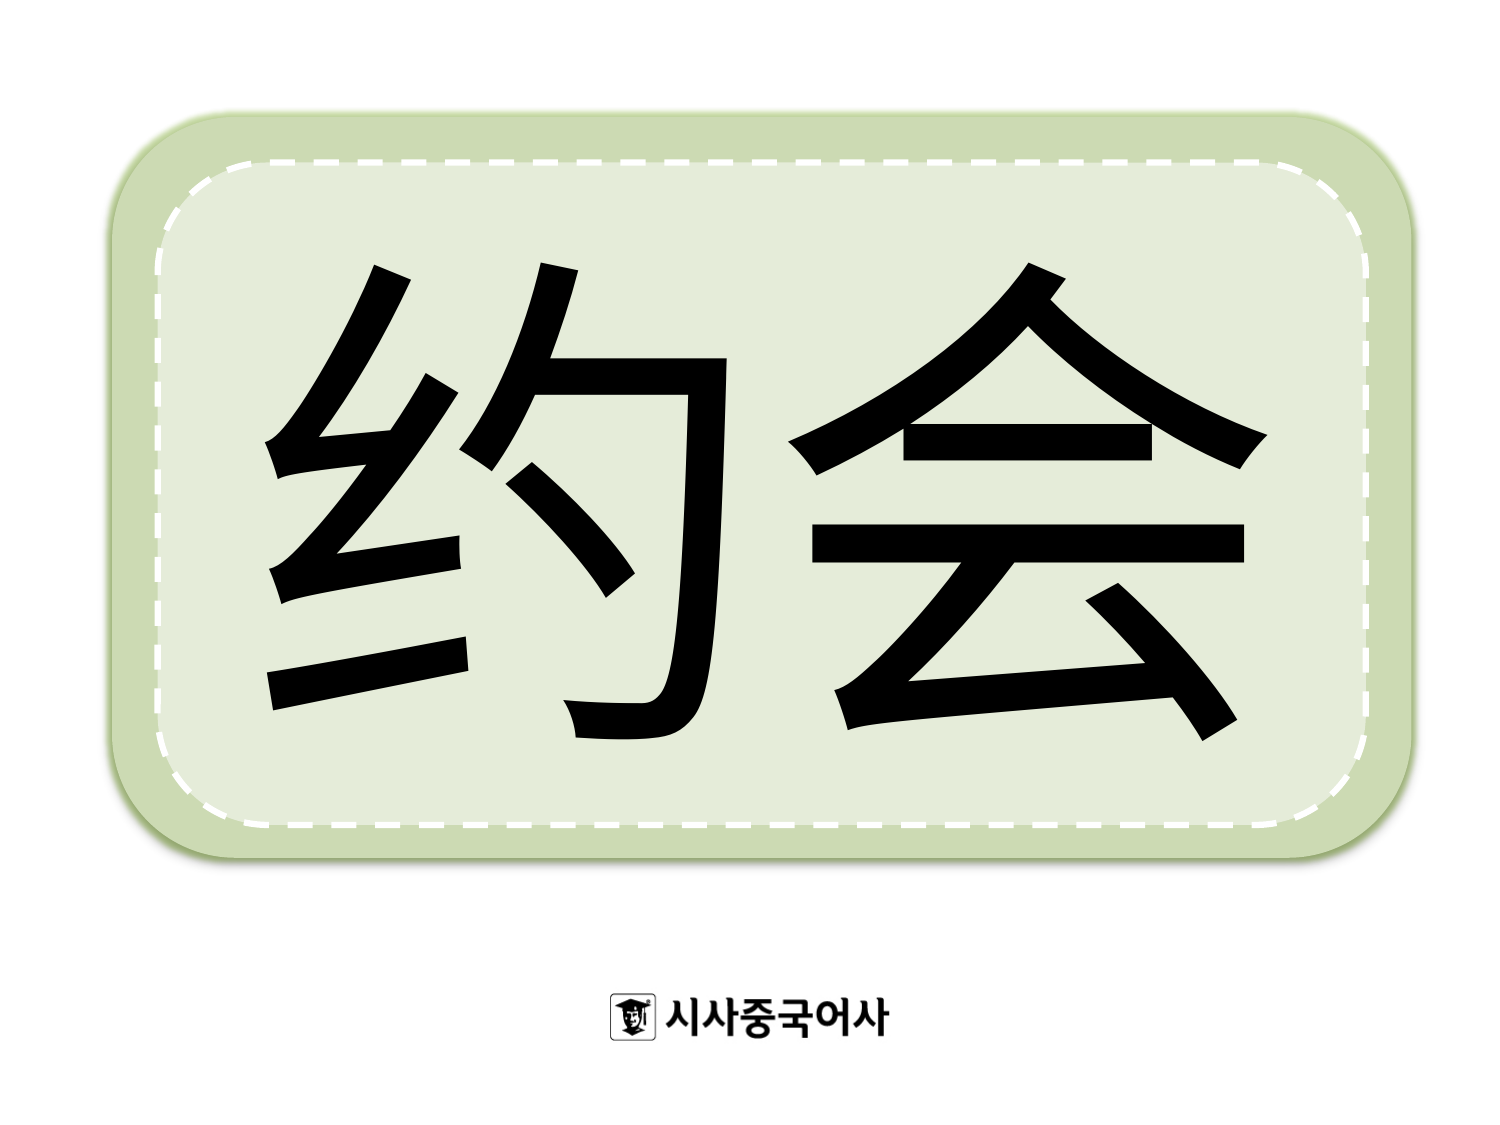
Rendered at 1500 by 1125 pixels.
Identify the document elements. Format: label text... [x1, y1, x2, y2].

text_box 约会 [162, 160, 1371, 824]
picture [602, 987, 898, 1047]
